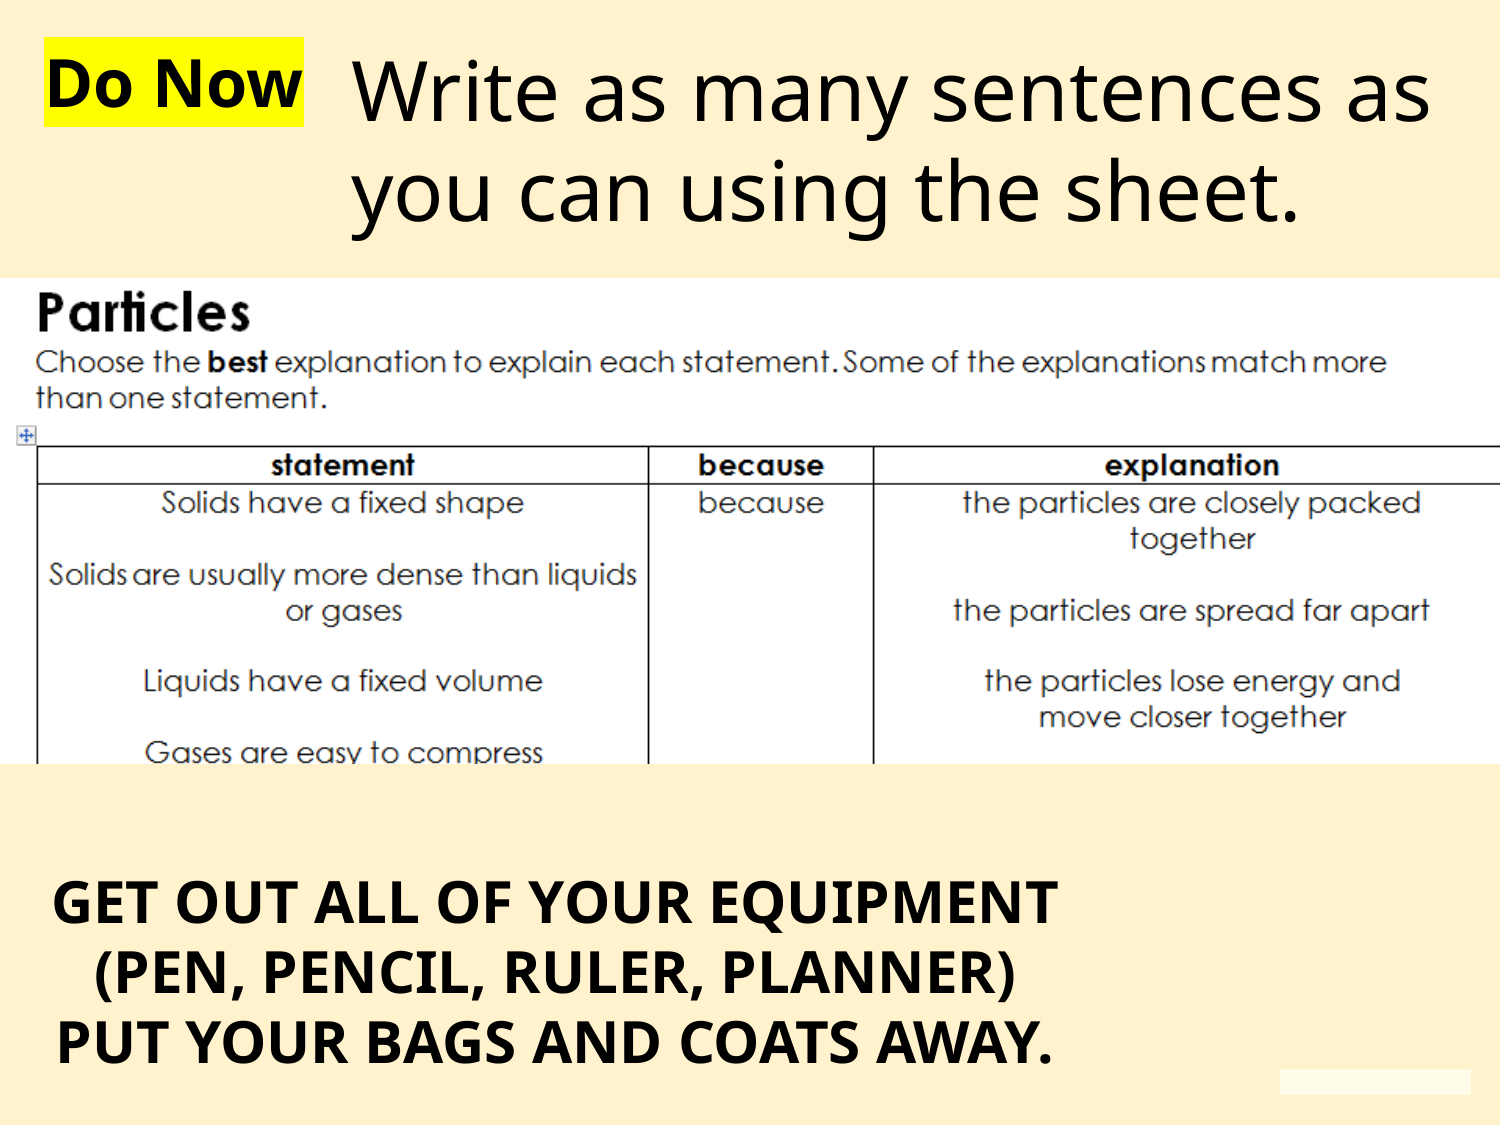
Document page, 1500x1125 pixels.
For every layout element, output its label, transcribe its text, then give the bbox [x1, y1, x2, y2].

text_box GET OUT ALL OF YOUR EQUIPMENT (PEN, PENCIL, RULER, PLANNER) PUT YOUR BAGS AND COATS AWAY. [0, 857, 1140, 1083]
title Do Now [29, 0, 1324, 173]
text_box [1280, 1069, 1471, 1095]
text_box Write as many sentences as you can using the sheet. [336, 30, 1500, 246]
picture [0, 278, 1500, 764]
